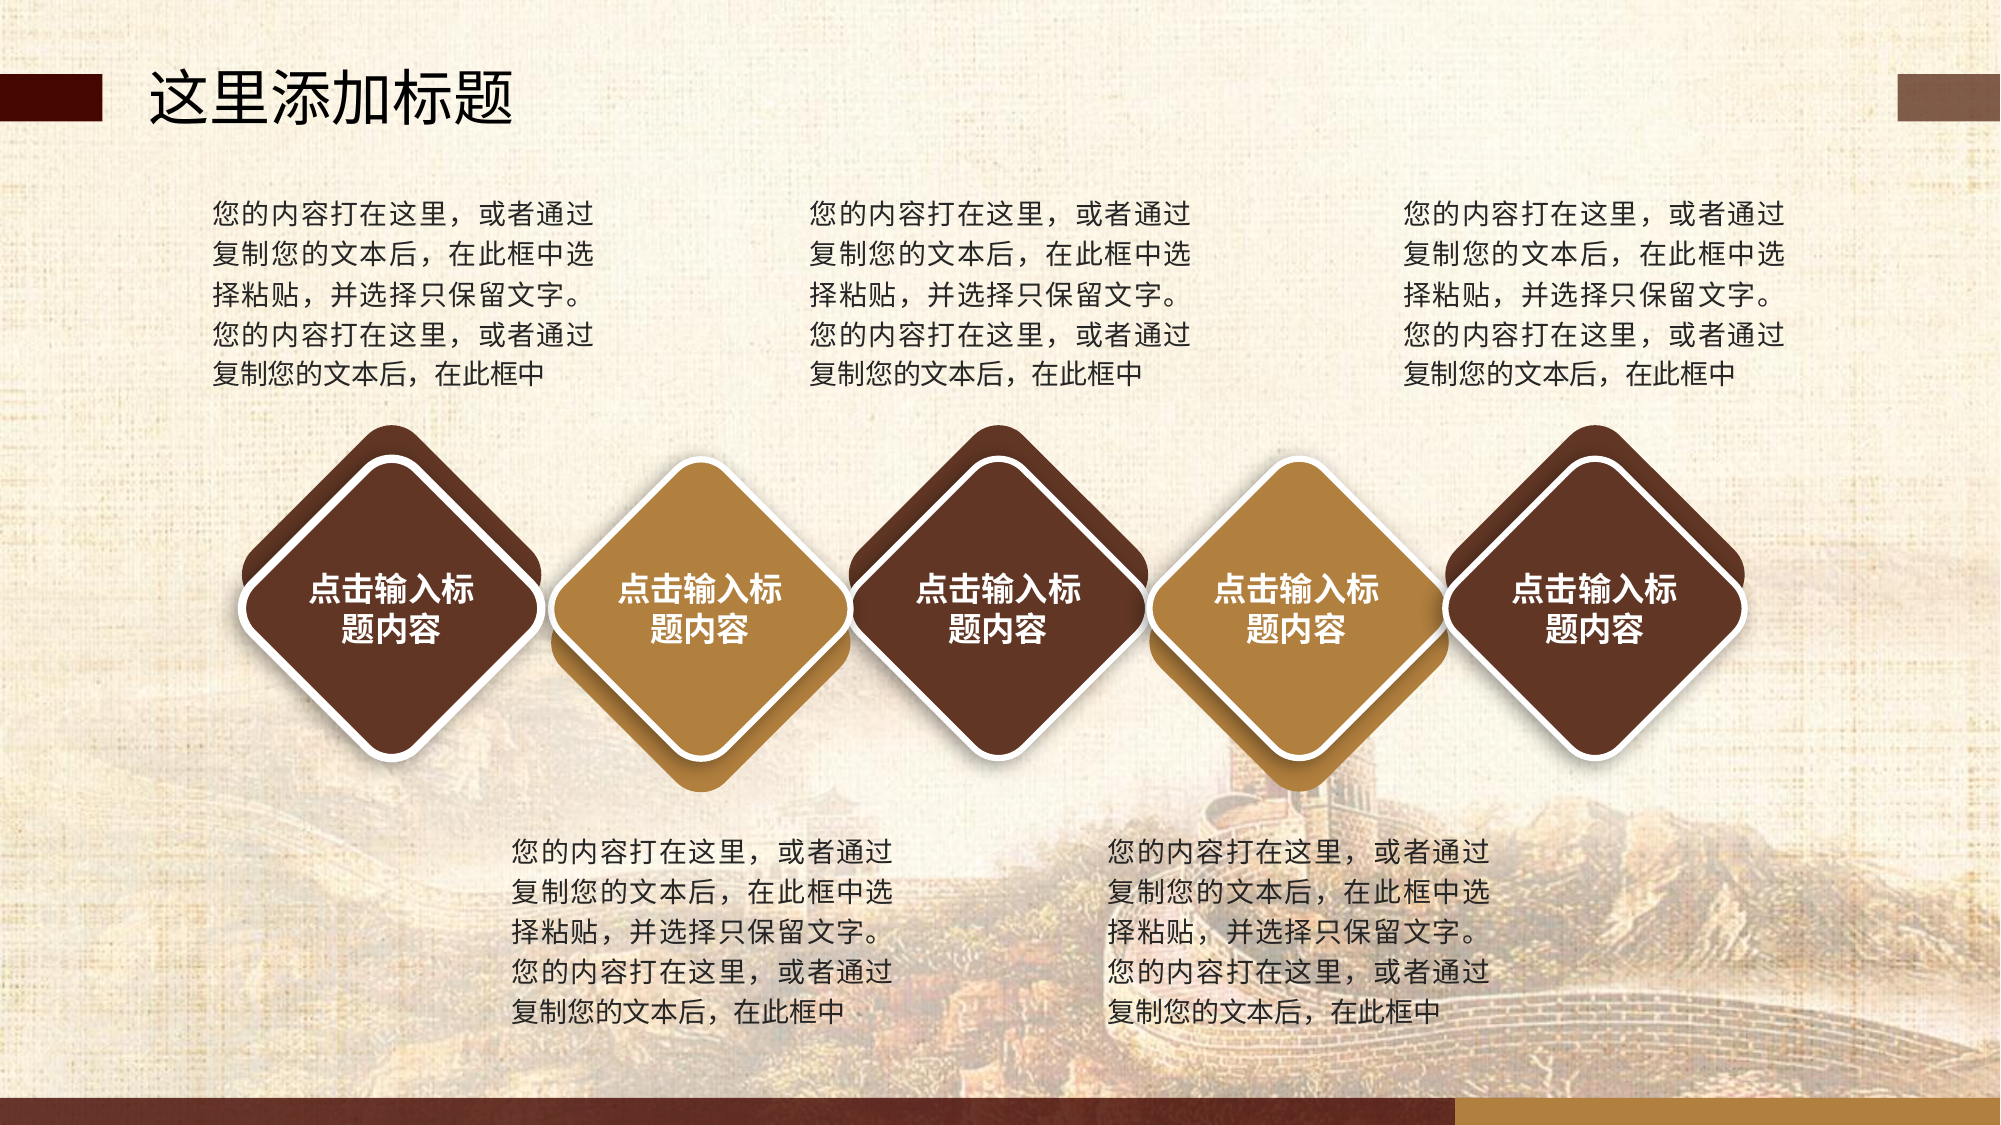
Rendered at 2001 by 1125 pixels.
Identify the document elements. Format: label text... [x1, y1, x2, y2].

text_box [275, 458, 508, 725]
text_box 这里添加标题 [133, 52, 622, 141]
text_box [882, 458, 1115, 725]
text_box 您的内容打在这里，或者通过复制您的文本后，在此框中选择粘贴，并选择只保留文字。您的内容打在这里，或者通过复制您的文本后，在此框中 [1107, 827, 1490, 1029]
text_box 您的内容打在这里，或者通过复制您的文本后，在此框中选择粘贴，并选择只保留文字。您的内容打在这里，或者通过复制您的文本后，在此框中 [1403, 190, 1786, 391]
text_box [1478, 458, 1711, 725]
text_box [0, 1097, 1454, 1125]
text_box 您的内容打在这里，或者通过复制您的文本后，在此框中选择粘贴，并选择只保留文字。您的内容打在这里，或者通过复制您的文本后，在此框中 [809, 190, 1192, 391]
text_box 您的内容打在这里，或者通过复制您的文本后，在此框中选择粘贴，并选择只保留文字。您的内容打在这里，或者通过复制您的文本后，在此框中 [511, 827, 894, 1029]
text_box [0, 73, 103, 122]
text_box [1897, 73, 2000, 122]
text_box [584, 492, 817, 759]
text_box [1454, 1097, 2000, 1125]
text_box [1182, 492, 1415, 758]
picture [0, 0, 2001, 1125]
text_box 您的内容打在这里，或者通过复制您的文本后，在此框中选择粘贴，并选择只保留文字。您的内容打在这里，或者通过复制您的文本后，在此框中 [212, 190, 595, 391]
